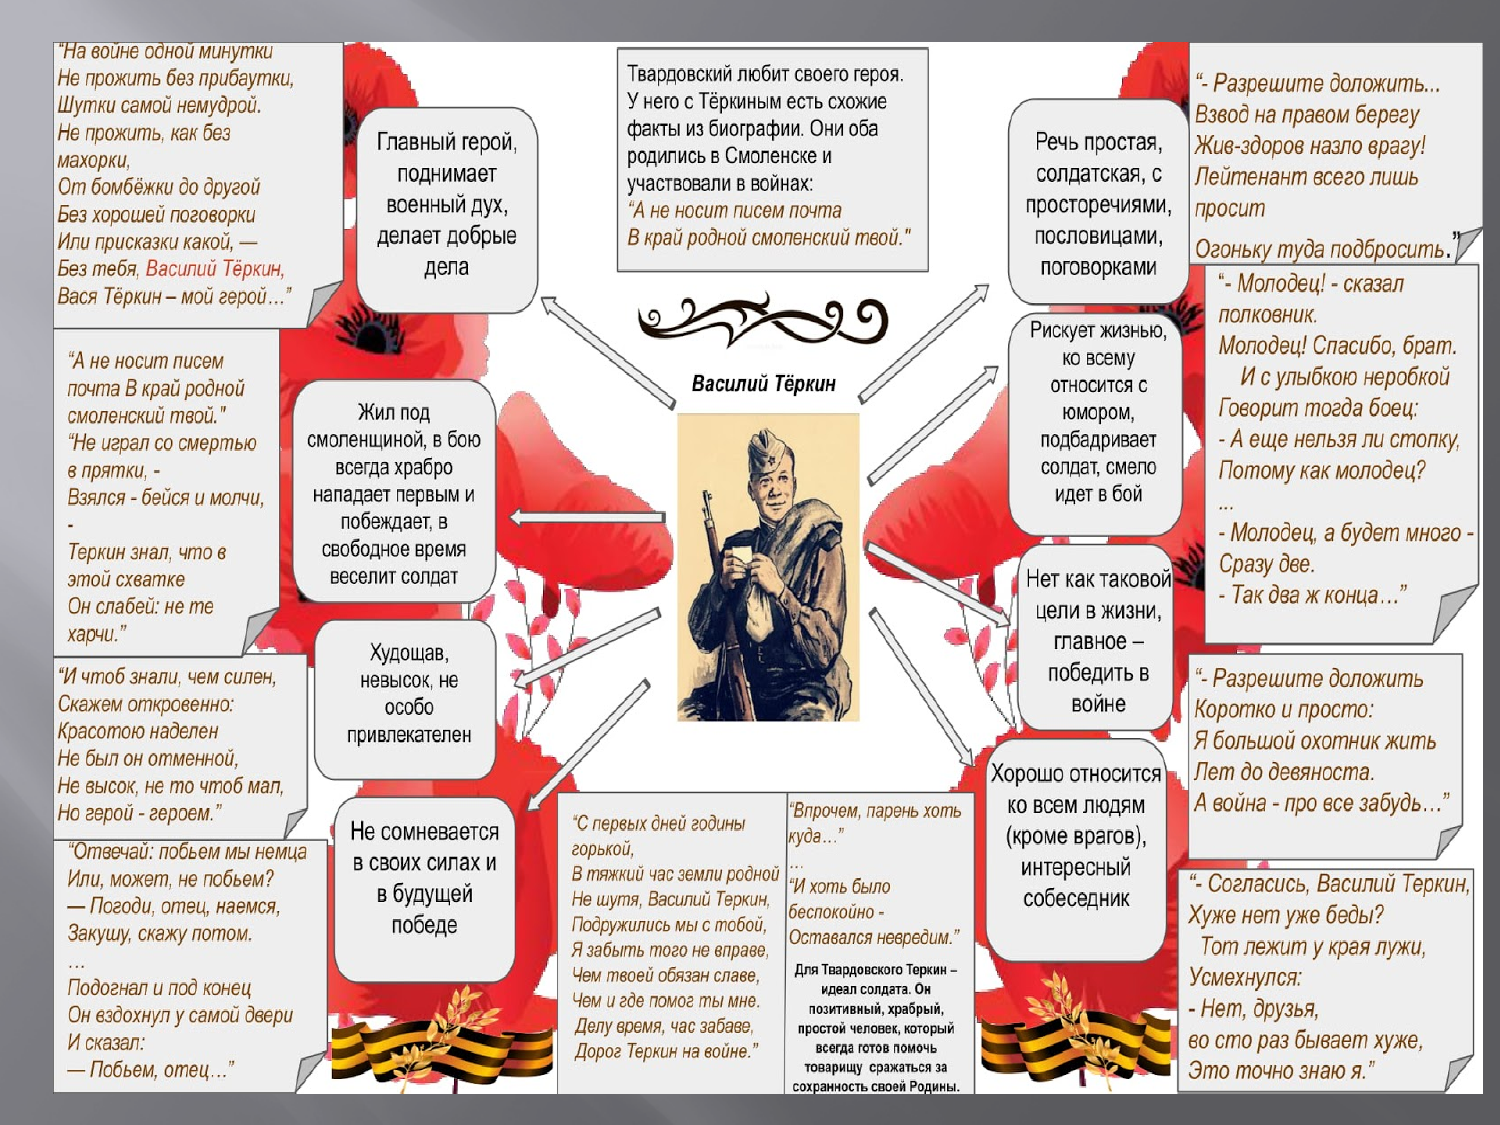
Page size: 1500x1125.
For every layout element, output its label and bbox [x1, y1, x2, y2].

picture [52, 42, 1483, 1095]
